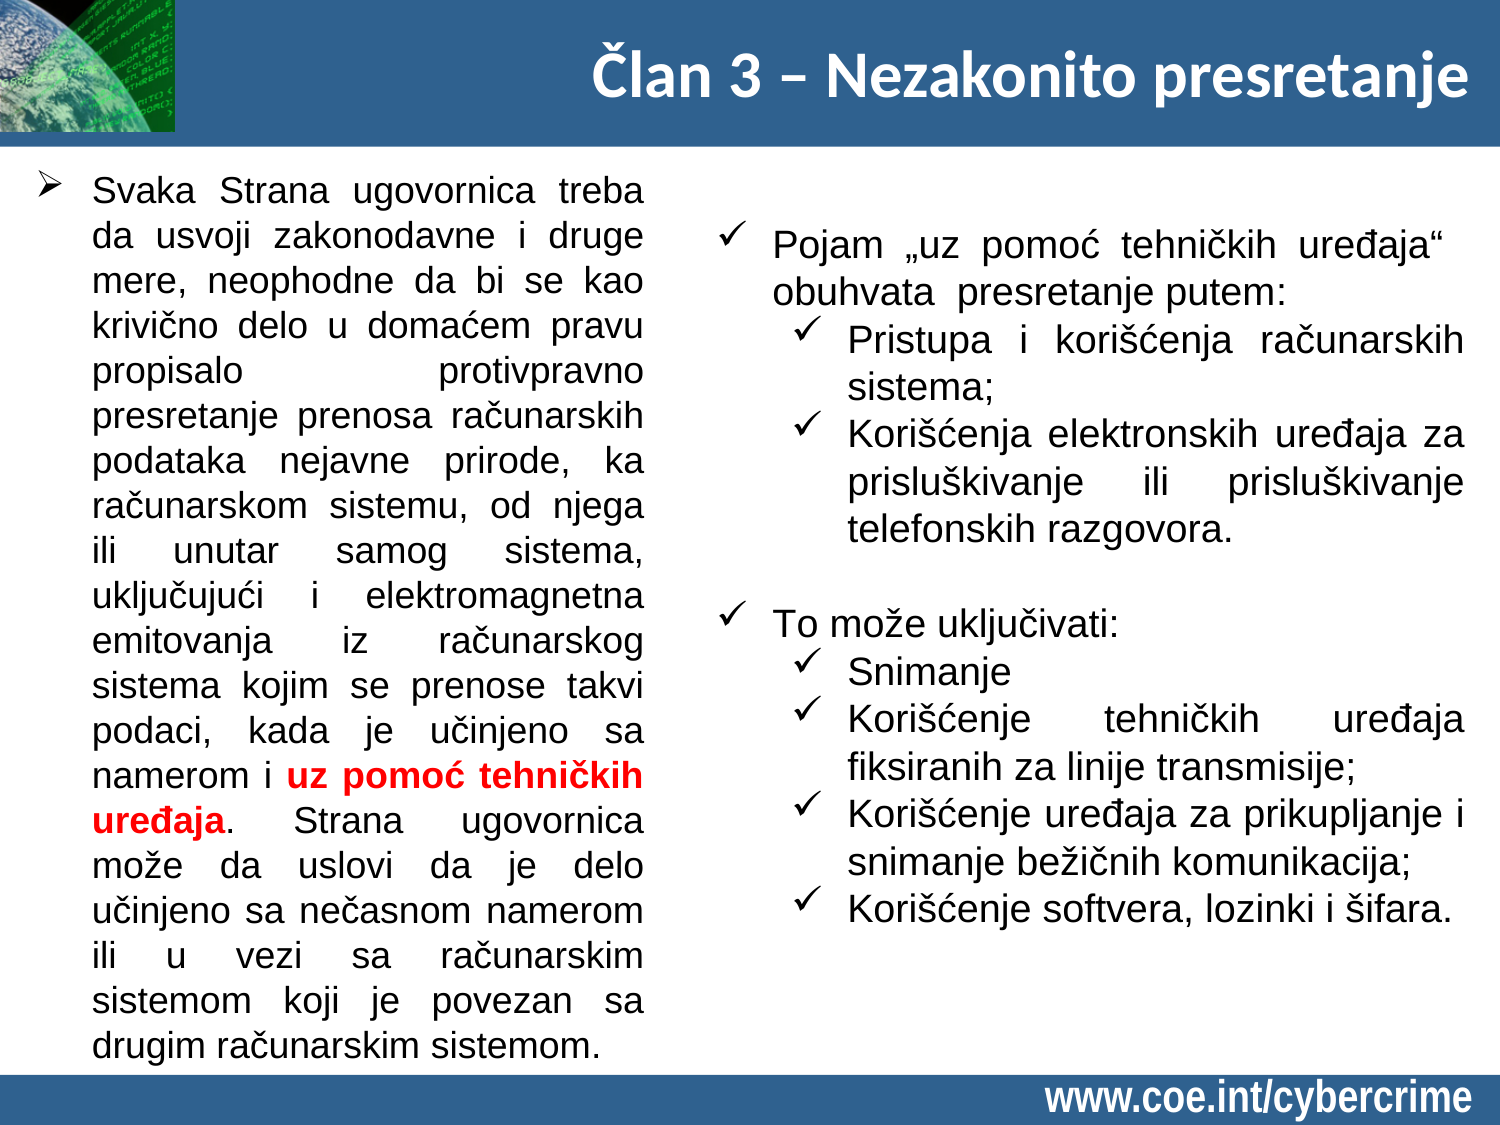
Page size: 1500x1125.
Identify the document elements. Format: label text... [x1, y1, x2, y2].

text_box Pojam „uz pomoć tehničkih uređaja“ obuhvata presretanje putem: Pristupa i korišćenja računarskih sistema; Korišćenja elektronskih uređaja za prisluškivanje ili prisluškivanje telefonskih razgovora. To može uključivati: Snimanje Korišćenje tehničkih uređaja fiksiranih za linije transmisije; Korišćenje uređaja za prikupljanje i snimanje bežičnih komunikacija; Korišćenje softvera, lozinki i šifara. [701, 211, 1480, 939]
text_box www.coe.int/cybercrime [1030, 1059, 1500, 1125]
text_box Svaka Strana ugovornica treba da usvoji zakonodavne i druge mere, neophodne da bi se kao krivično delo u domaćem pravu propisalo protivpravno presretanje prenosa računarskih podataka nejavne prirode, ka računarskom sistemu, od njega ili unutar samog sistema, uključujući i elektromagnetna emitovanja iz računarskog sistema kojim se prenose takvi podaci, kada je učinjeno sa namerom i uz pomoć tehničkih uređaja. Strana ugovornica može da uslovi da je delo učinjeno sa nečasnom namerom ili u vezi sa računarskim sistemom koji je povezan sa drugim računarskim sistemom. [20, 158, 659, 1073]
picture [0, 0, 175, 132]
text_box Član 3 – Nezakonito presretanje [0, 0, 1500, 149]
text_box [0, 1073, 1030, 1125]
